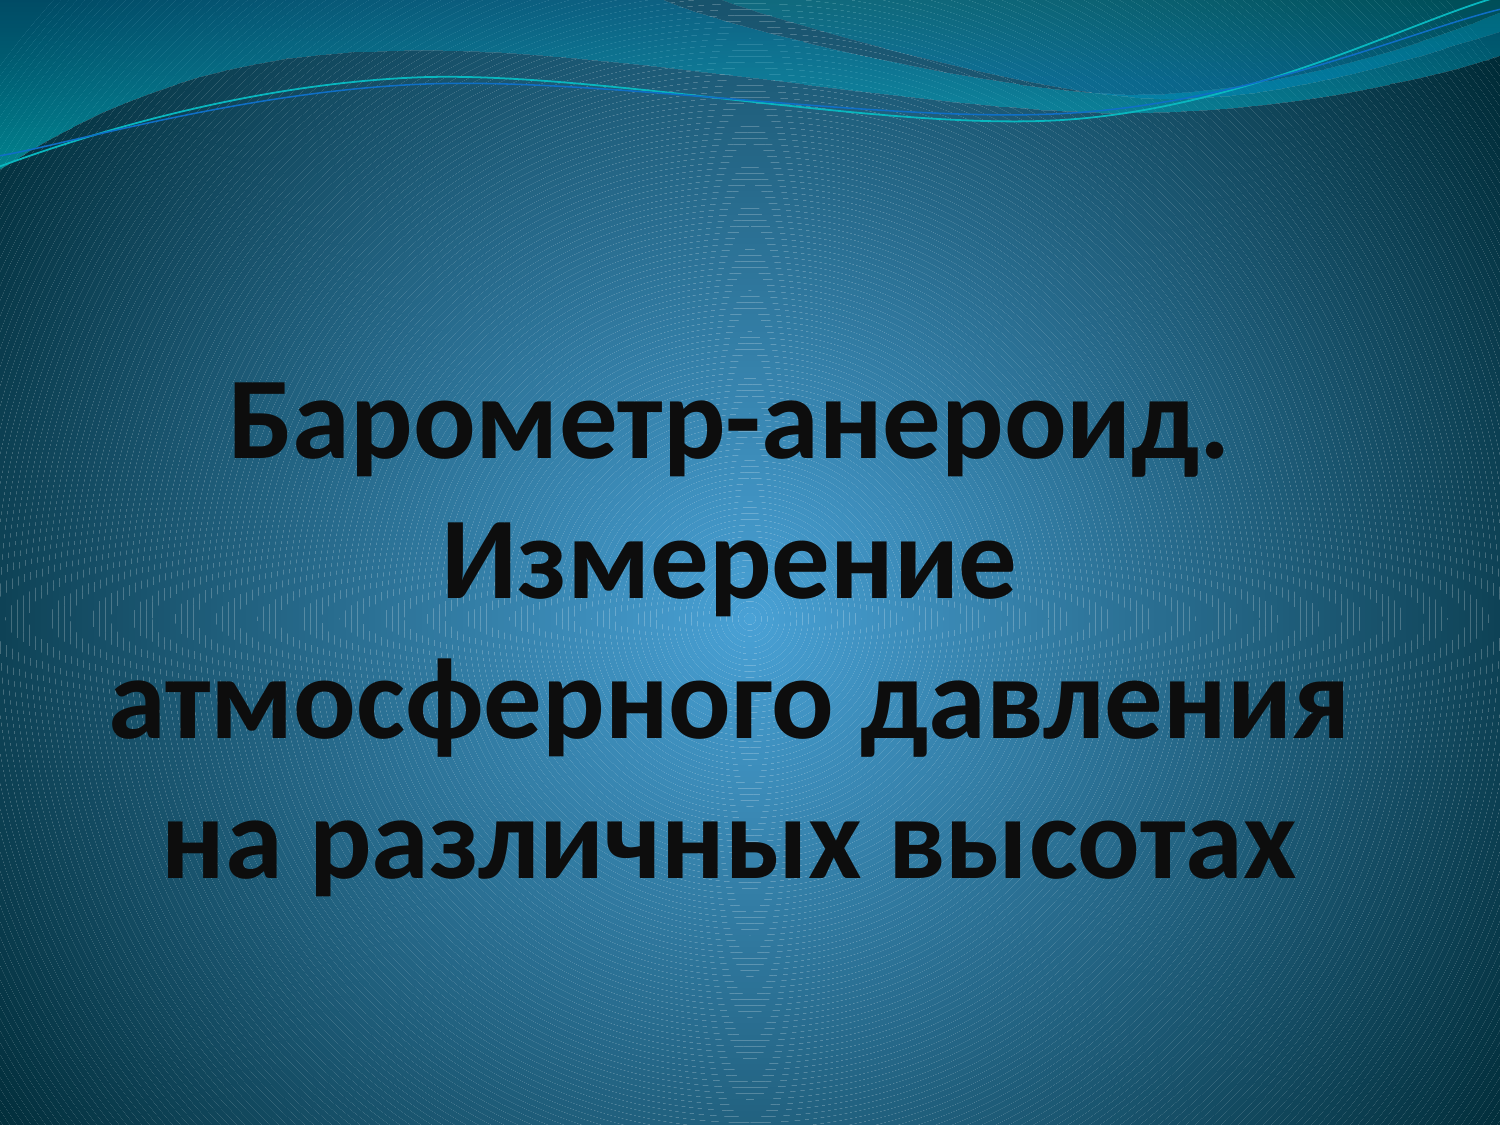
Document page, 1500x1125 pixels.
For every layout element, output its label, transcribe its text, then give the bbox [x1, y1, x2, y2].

title Барометр-анероид. Измерение атмосферного давления на различных высотах [87, 224, 1376, 903]
